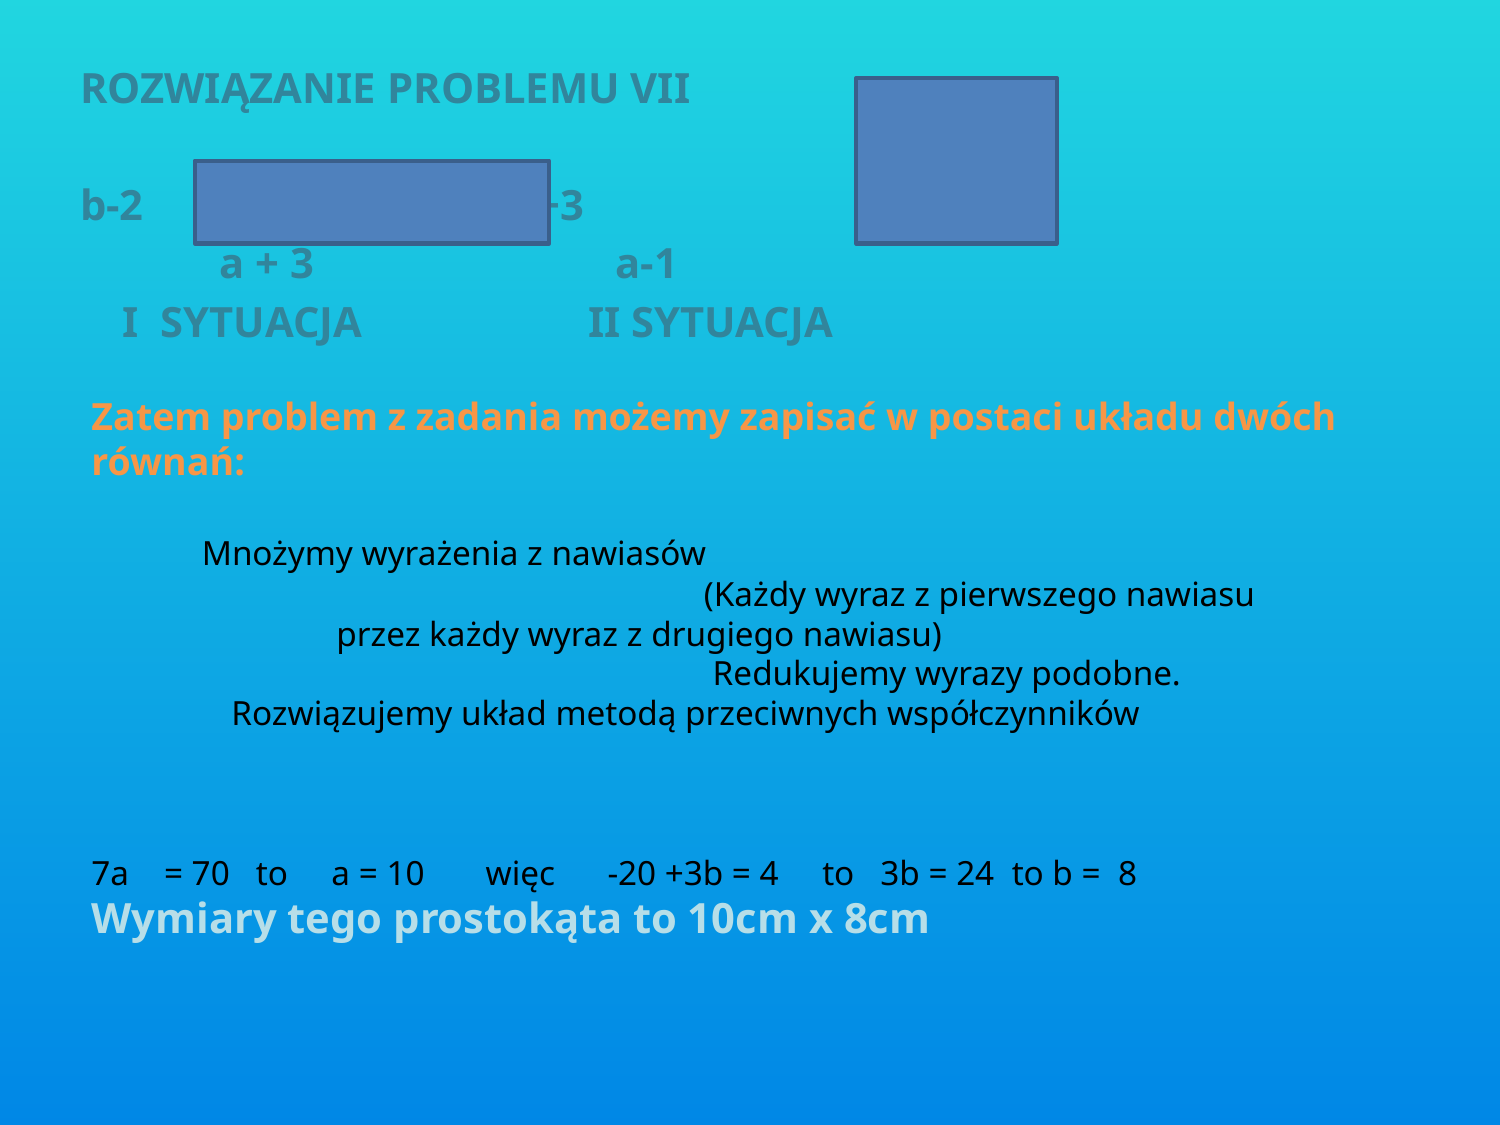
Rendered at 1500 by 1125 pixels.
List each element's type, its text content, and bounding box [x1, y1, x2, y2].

list ROZWIĄZANIE PROBLEMU VII b-2 b+3 a + 3 a-1 I SYTUACJA II SYTUACJA [64, 54, 1415, 797]
text_box [854, 76, 1059, 246]
text_box [193, 159, 551, 246]
